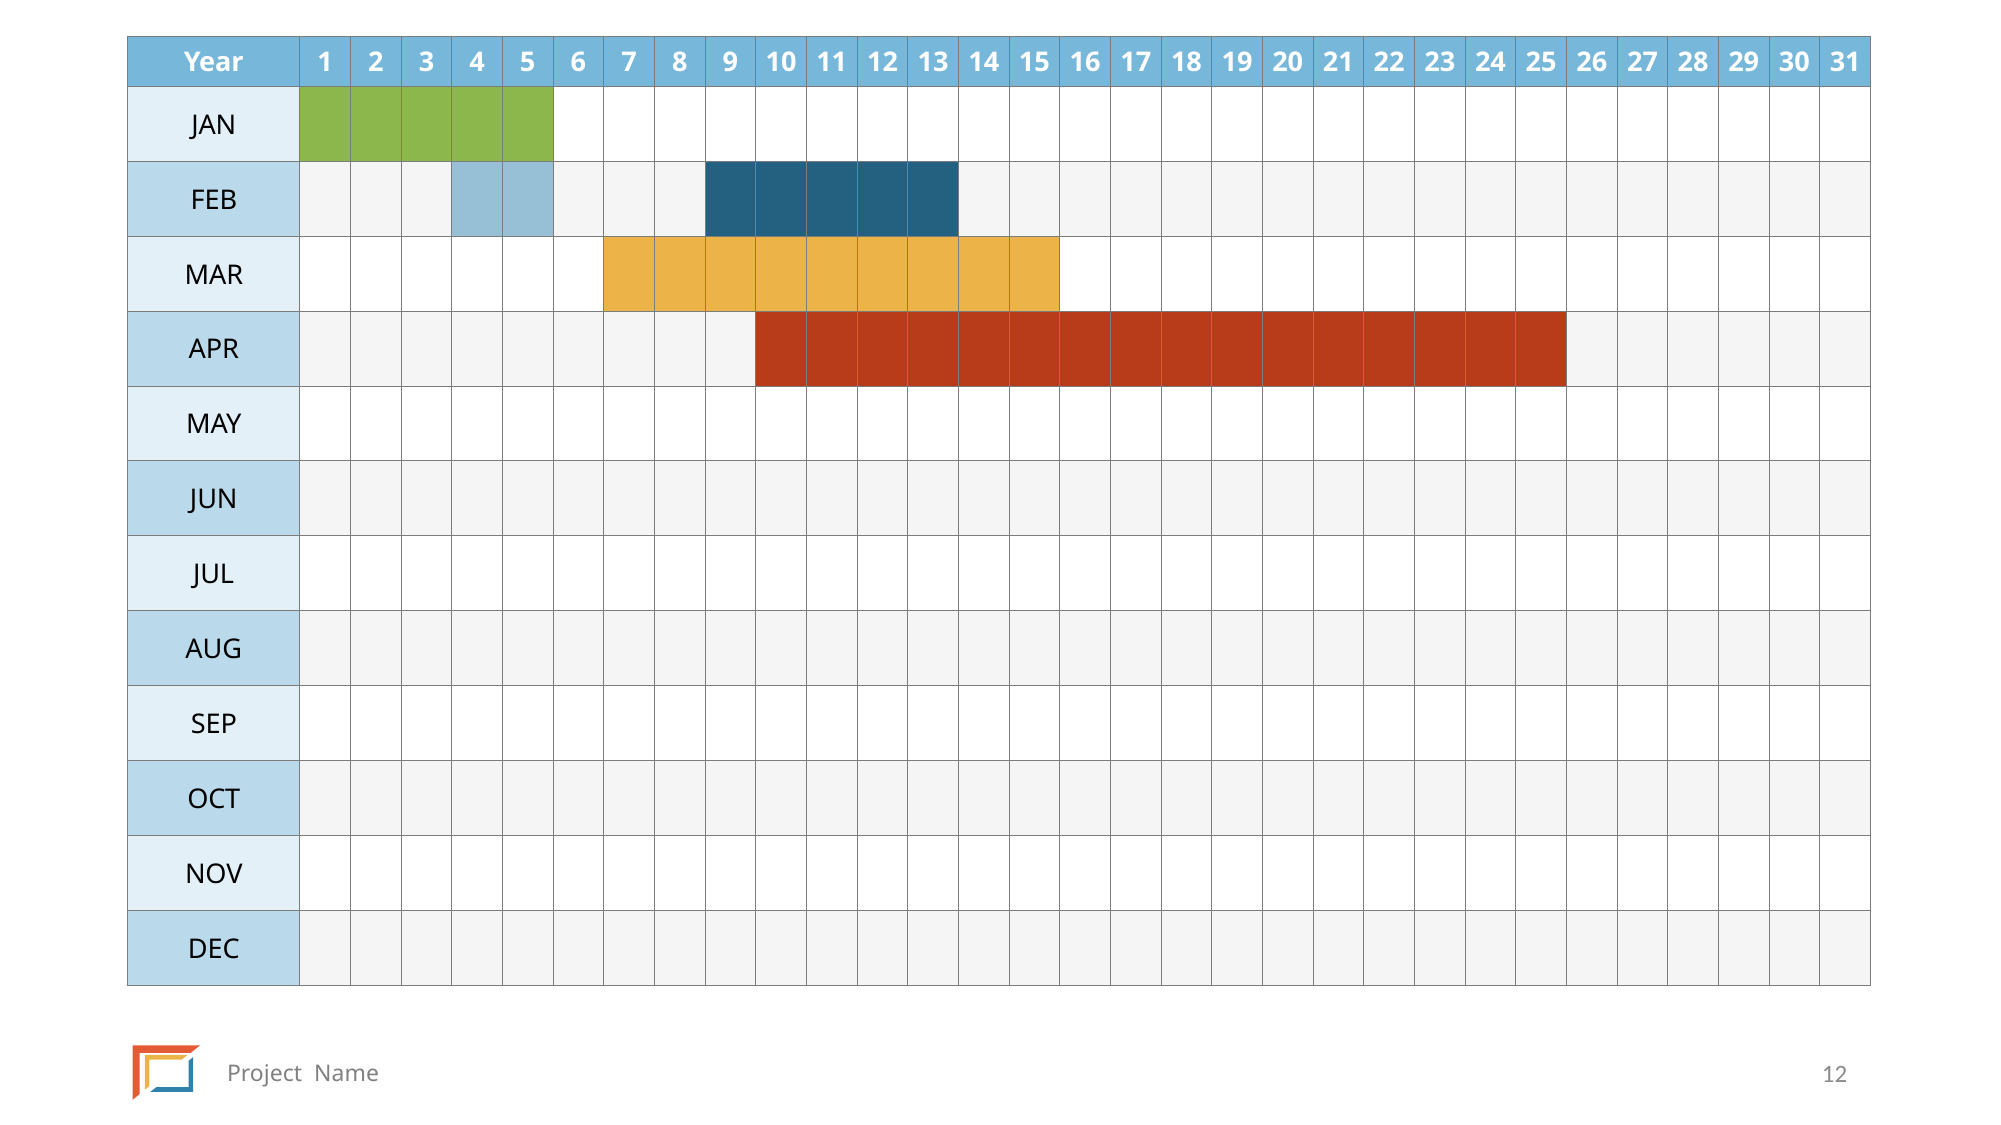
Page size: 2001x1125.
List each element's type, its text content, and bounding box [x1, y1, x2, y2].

table_cell [807, 536, 857, 610]
table_cell JUL [128, 536, 299, 610]
table_cell [1314, 312, 1363, 386]
table_cell [604, 237, 654, 311]
table_cell [908, 836, 958, 910]
table_cell [1719, 911, 1769, 985]
table_cell [1111, 836, 1161, 910]
table_header 17 [1111, 37, 1161, 86]
table_cell [706, 312, 755, 386]
table_cell [1162, 686, 1211, 760]
table_cell [1567, 611, 1617, 685]
table_cell [1567, 761, 1617, 835]
table_cell [351, 387, 401, 460]
table_cell [756, 911, 806, 985]
table_cell [1415, 87, 1465, 161]
table_cell [959, 686, 1009, 760]
table_cell [554, 761, 603, 835]
slide_number 12 [1412, 1042, 1863, 1103]
table_cell [807, 387, 857, 460]
table_header 20 [1263, 37, 1313, 86]
table_cell [1668, 611, 1718, 685]
table_cell [1516, 761, 1566, 835]
table_cell [756, 836, 806, 910]
table_cell [959, 312, 1009, 386]
table_header 30 [1770, 37, 1819, 86]
table_header 26 [1567, 37, 1617, 86]
table_cell [1770, 461, 1819, 535]
table_cell [1060, 312, 1110, 386]
table_cell [1263, 237, 1313, 311]
table_cell [1212, 162, 1262, 236]
table_cell [807, 237, 857, 311]
table_header 16 [1060, 37, 1110, 86]
table_header 4 [452, 37, 502, 86]
table_cell [1162, 611, 1211, 685]
table_cell [1111, 461, 1161, 535]
table_cell [1516, 87, 1566, 161]
table_cell [1516, 836, 1566, 910]
table_cell [1060, 761, 1110, 835]
table_cell [1719, 387, 1769, 460]
table_cell [1263, 312, 1313, 386]
table_cell [1770, 387, 1819, 460]
table_cell [503, 686, 553, 760]
table_cell [1466, 312, 1515, 386]
table_cell [452, 761, 502, 835]
table_cell [452, 312, 502, 386]
table_cell [1364, 836, 1414, 910]
table_cell [604, 686, 654, 760]
table_cell [1111, 87, 1161, 161]
table_cell [1263, 461, 1313, 535]
table_cell [1516, 611, 1566, 685]
table_cell [1668, 87, 1718, 161]
table_header 25 [1516, 37, 1566, 86]
table_cell [807, 761, 857, 835]
table_cell OCT [128, 761, 299, 835]
table_header 11 [807, 37, 857, 86]
table_cell [1314, 911, 1363, 985]
table_cell [1770, 761, 1819, 835]
table_cell [300, 536, 350, 610]
table_cell [1516, 686, 1566, 760]
table_cell [1314, 686, 1363, 760]
table_cell [503, 387, 553, 460]
table_cell [706, 87, 755, 161]
table_cell [1364, 162, 1414, 236]
table_cell [1010, 536, 1059, 610]
table_cell [1770, 237, 1819, 311]
table_header 13 [908, 37, 958, 86]
table_cell JAN [128, 87, 299, 161]
table_cell [1010, 237, 1059, 311]
table_cell [1668, 162, 1718, 236]
table_cell [1719, 87, 1769, 161]
table_cell [554, 686, 603, 760]
table_cell [402, 836, 451, 910]
table_header 24 [1466, 37, 1515, 86]
table_cell [706, 911, 755, 985]
table_cell [1415, 911, 1465, 985]
table_cell [756, 87, 806, 161]
table_cell [503, 911, 553, 985]
table_cell [1314, 387, 1363, 460]
table_cell [1010, 611, 1059, 685]
table_cell APR [128, 312, 299, 386]
table_cell [1162, 237, 1211, 311]
table_cell [300, 162, 350, 236]
table_cell [1466, 911, 1515, 985]
table_cell [1111, 312, 1161, 386]
table_cell [655, 836, 705, 910]
table_cell [1263, 836, 1313, 910]
table_cell [1162, 312, 1211, 386]
table_cell [1060, 87, 1110, 161]
table_cell [452, 911, 502, 985]
table_cell [1162, 87, 1211, 161]
table_cell [1364, 87, 1414, 161]
table_cell [959, 237, 1009, 311]
table_cell [351, 312, 401, 386]
table_cell [1719, 162, 1769, 236]
table_cell [858, 162, 907, 236]
table_header 18 [1162, 37, 1211, 86]
table_cell [1314, 162, 1363, 236]
table_cell [1820, 836, 1870, 910]
table_cell [756, 536, 806, 610]
table_cell [1314, 611, 1363, 685]
table_cell [1060, 237, 1110, 311]
table_cell [1719, 761, 1769, 835]
table_cell [351, 686, 401, 760]
table_cell [402, 87, 451, 161]
table_cell [1618, 836, 1667, 910]
table_cell [908, 686, 958, 760]
table_cell [1010, 461, 1059, 535]
table_cell [1770, 87, 1819, 161]
table_cell [706, 761, 755, 835]
table_cell [1111, 611, 1161, 685]
table_cell [1567, 686, 1617, 760]
table_cell [503, 536, 553, 610]
table_cell [1010, 911, 1059, 985]
table_cell [858, 461, 907, 535]
table_cell [1263, 611, 1313, 685]
table_cell [503, 87, 553, 161]
table_cell [503, 237, 553, 311]
table_cell [1162, 536, 1211, 610]
table_cell [1212, 312, 1262, 386]
table_cell [1364, 461, 1414, 535]
table_cell [503, 611, 553, 685]
table_cell [300, 461, 350, 535]
table_cell [959, 461, 1009, 535]
table_cell [706, 237, 755, 311]
table_cell [1618, 87, 1667, 161]
table_cell [554, 836, 603, 910]
table_cell [1770, 911, 1819, 985]
table_cell [959, 836, 1009, 910]
table_cell [1719, 312, 1769, 386]
table_cell [1111, 237, 1161, 311]
table_cell [554, 387, 603, 460]
table_cell [655, 761, 705, 835]
table_cell [908, 911, 958, 985]
table_cell [1364, 536, 1414, 610]
table_cell [1567, 312, 1617, 386]
table_cell [300, 387, 350, 460]
table_cell [452, 162, 502, 236]
table_cell [908, 387, 958, 460]
table_cell [1162, 911, 1211, 985]
table_cell [655, 237, 705, 311]
table_cell [706, 536, 755, 610]
table_cell [351, 87, 401, 161]
table_cell [1820, 686, 1870, 760]
table_cell [655, 312, 705, 386]
table_cell [1820, 312, 1870, 386]
table_cell [300, 836, 350, 910]
table_header 27 [1618, 37, 1667, 86]
table_header 15 [1010, 37, 1059, 86]
table_cell [604, 611, 654, 685]
table_cell [1567, 87, 1617, 161]
table_cell [1820, 387, 1870, 460]
table_cell [908, 611, 958, 685]
table_cell [1212, 611, 1262, 685]
table_cell [858, 312, 907, 386]
table_cell [858, 87, 907, 161]
table_cell [1618, 911, 1667, 985]
table_cell [1212, 536, 1262, 610]
table_cell [959, 611, 1009, 685]
table_cell [858, 686, 907, 760]
table_cell [1719, 461, 1769, 535]
table_cell [1162, 387, 1211, 460]
table_cell [1010, 761, 1059, 835]
table_header 19 [1212, 37, 1262, 86]
table_cell [1364, 237, 1414, 311]
table_cell [300, 761, 350, 835]
table_cell [1314, 761, 1363, 835]
table_cell [1668, 686, 1718, 760]
table_cell [959, 761, 1009, 835]
table_cell [706, 611, 755, 685]
table_cell [1820, 611, 1870, 685]
table_cell [351, 911, 401, 985]
table_header 23 [1415, 37, 1465, 86]
table_cell [1010, 312, 1059, 386]
table_cell [1668, 536, 1718, 610]
table_cell [300, 87, 350, 161]
table_cell SEP [128, 686, 299, 760]
table_cell [402, 611, 451, 685]
table_cell [756, 761, 806, 835]
table_cell [300, 312, 350, 386]
table_cell [402, 536, 451, 610]
table_cell [908, 761, 958, 835]
table_cell [1263, 761, 1313, 835]
table_cell [1162, 461, 1211, 535]
table_cell [554, 312, 603, 386]
table_cell [503, 162, 553, 236]
table_cell [858, 611, 907, 685]
table_cell [452, 686, 502, 760]
table_cell [1567, 461, 1617, 535]
table_cell [554, 911, 603, 985]
table_header 10 [756, 37, 806, 86]
table_cell [1111, 387, 1161, 460]
table_cell [1668, 836, 1718, 910]
table_cell [807, 461, 857, 535]
table_cell [604, 162, 654, 236]
table_cell [706, 387, 755, 460]
table_cell [1567, 237, 1617, 311]
table_cell [1516, 911, 1566, 985]
table_cell [1618, 611, 1667, 685]
table_cell [1111, 536, 1161, 610]
table_cell [655, 162, 705, 236]
table_cell [1111, 686, 1161, 760]
table_cell [554, 461, 603, 535]
table_cell [1516, 461, 1566, 535]
table_header Year [128, 37, 299, 86]
table_cell [959, 87, 1009, 161]
table_cell [1263, 87, 1313, 161]
table_cell [1618, 536, 1667, 610]
table_cell [1162, 162, 1211, 236]
table_cell [756, 611, 806, 685]
table_cell [1719, 836, 1769, 910]
table_cell [655, 611, 705, 685]
table_cell [1060, 162, 1110, 236]
table_cell [1415, 836, 1465, 910]
table_header 29 [1719, 37, 1769, 86]
table_cell [300, 611, 350, 685]
table_cell [1770, 836, 1819, 910]
table_cell [1415, 387, 1465, 460]
table_cell [1820, 461, 1870, 535]
table_cell [1466, 461, 1515, 535]
table_cell [858, 387, 907, 460]
table_cell [604, 836, 654, 910]
table_cell [807, 87, 857, 161]
table_cell [706, 461, 755, 535]
table_cell [452, 836, 502, 910]
table_cell [1212, 87, 1262, 161]
table_cell [756, 387, 806, 460]
table_cell [1466, 162, 1515, 236]
table_cell [1618, 312, 1667, 386]
table_cell [351, 461, 401, 535]
table_cell [908, 162, 958, 236]
table_cell AUG [128, 611, 299, 685]
table_cell [1618, 237, 1667, 311]
table_cell [1466, 686, 1515, 760]
table_cell [1820, 237, 1870, 311]
table_cell [1567, 836, 1617, 910]
table_cell [1770, 611, 1819, 685]
table_cell [1263, 162, 1313, 236]
table_cell [1212, 387, 1262, 460]
table_header 14 [959, 37, 1009, 86]
table_cell [1010, 836, 1059, 910]
table_cell [1466, 237, 1515, 311]
table_cell [452, 461, 502, 535]
table_cell [1263, 387, 1313, 460]
table_cell [1010, 387, 1059, 460]
table_cell [655, 387, 705, 460]
table_cell [756, 461, 806, 535]
table_cell [1415, 461, 1465, 535]
table_cell [351, 761, 401, 835]
table_cell [655, 461, 705, 535]
table_cell [452, 611, 502, 685]
table_cell [503, 836, 553, 910]
table_cell [554, 87, 603, 161]
table_cell [300, 911, 350, 985]
table_cell [655, 536, 705, 610]
table_cell [1466, 387, 1515, 460]
table_cell [1212, 761, 1262, 835]
table_cell [1111, 911, 1161, 985]
table_cell [959, 162, 1009, 236]
table_cell [1314, 237, 1363, 311]
table_cell [1668, 911, 1718, 985]
table_header 31 [1820, 37, 1870, 86]
table_cell [1668, 461, 1718, 535]
table_cell [858, 836, 907, 910]
table_cell [1314, 836, 1363, 910]
table_cell [858, 761, 907, 835]
table_cell [402, 761, 451, 835]
table_cell [554, 536, 603, 610]
table_cell [756, 237, 806, 311]
table_cell JUN [128, 461, 299, 535]
table_cell [908, 312, 958, 386]
table_cell [1263, 536, 1313, 610]
table_header 12 [858, 37, 907, 86]
table_cell [858, 911, 907, 985]
table_cell [1263, 911, 1313, 985]
table_cell [1820, 87, 1870, 161]
table_cell [351, 536, 401, 610]
table_cell [604, 87, 654, 161]
table_cell [1111, 761, 1161, 835]
table_cell [1618, 686, 1667, 760]
table_cell [1668, 387, 1718, 460]
table_cell [1567, 536, 1617, 610]
table_cell [1060, 536, 1110, 610]
table_cell [1516, 162, 1566, 236]
table_cell [503, 761, 553, 835]
table_cell [1820, 162, 1870, 236]
table_cell [402, 162, 451, 236]
table_cell [402, 911, 451, 985]
table_cell [807, 162, 857, 236]
table_cell [908, 87, 958, 161]
table_cell [1618, 162, 1667, 236]
table_cell [1618, 761, 1667, 835]
table_cell [807, 312, 857, 386]
table_cell [1516, 387, 1566, 460]
table_header 2 [351, 37, 401, 86]
table_cell [604, 536, 654, 610]
table_header 1 [300, 37, 350, 86]
table_cell [452, 387, 502, 460]
table_cell [756, 162, 806, 236]
table_cell [452, 536, 502, 610]
table_cell [300, 686, 350, 760]
table_cell [756, 312, 806, 386]
table_cell [959, 911, 1009, 985]
table_cell [655, 911, 705, 985]
table_cell [1212, 911, 1262, 985]
table_cell [1719, 686, 1769, 760]
table_header 8 [655, 37, 705, 86]
table_cell NOV [128, 836, 299, 910]
table_cell [908, 536, 958, 610]
table_cell [1719, 536, 1769, 610]
table_cell [351, 162, 401, 236]
table_cell [1415, 237, 1465, 311]
table_cell [1466, 836, 1515, 910]
table_cell [1820, 536, 1870, 610]
table_cell [655, 87, 705, 161]
table_cell [1567, 387, 1617, 460]
table_cell MAR [128, 237, 299, 311]
table_cell [503, 461, 553, 535]
table_cell [1212, 237, 1262, 311]
table_cell [1314, 87, 1363, 161]
table_cell [452, 87, 502, 161]
table_cell [807, 836, 857, 910]
table_cell [1162, 836, 1211, 910]
table_cell [908, 237, 958, 311]
table_cell [604, 312, 654, 386]
table_cell [1212, 686, 1262, 760]
table_header 5 [503, 37, 553, 86]
table_cell [351, 836, 401, 910]
table_cell [1668, 761, 1718, 835]
table_cell [1618, 387, 1667, 460]
table_cell [402, 461, 451, 535]
table_cell [1060, 911, 1110, 985]
table_cell [1060, 836, 1110, 910]
table_cell [1516, 312, 1566, 386]
table_cell [1466, 87, 1515, 161]
table_cell [604, 387, 654, 460]
table_cell [858, 237, 907, 311]
table_cell [402, 387, 451, 460]
table_cell [807, 611, 857, 685]
table_cell [1719, 237, 1769, 311]
table_cell [1010, 87, 1059, 161]
table_cell [706, 162, 755, 236]
table_cell [402, 686, 451, 760]
table_cell [1466, 761, 1515, 835]
table_cell [807, 911, 857, 985]
table_cell [1770, 312, 1819, 386]
table_cell DEC [128, 911, 299, 985]
table_cell [706, 686, 755, 760]
table_cell [554, 162, 603, 236]
table_cell [554, 611, 603, 685]
table_header 6 [554, 37, 603, 86]
table_cell [402, 312, 451, 386]
table_cell [1567, 911, 1617, 985]
table_cell [300, 237, 350, 311]
table_cell [1516, 536, 1566, 610]
table_cell [1516, 237, 1566, 311]
table_cell [1668, 312, 1718, 386]
table_cell [604, 761, 654, 835]
table_cell [1060, 611, 1110, 685]
table_cell [1770, 686, 1819, 760]
table_cell [1364, 611, 1414, 685]
table_cell [1415, 162, 1465, 236]
table_cell [1212, 836, 1262, 910]
table_cell [1719, 611, 1769, 685]
table_cell [1466, 611, 1515, 685]
table_cell [1364, 312, 1414, 386]
table_cell [655, 686, 705, 760]
table_cell [1770, 162, 1819, 236]
table_cell [1820, 761, 1870, 835]
table_cell [1820, 911, 1870, 985]
table_cell [1010, 686, 1059, 760]
table_cell [1668, 237, 1718, 311]
table_cell [959, 387, 1009, 460]
table_header 28 [1668, 37, 1718, 86]
table_cell [351, 237, 401, 311]
table_cell [1263, 686, 1313, 760]
table_cell [1364, 761, 1414, 835]
table_cell [1415, 686, 1465, 760]
table_cell [908, 461, 958, 535]
table_cell [1162, 761, 1211, 835]
table_cell [807, 686, 857, 760]
table_cell [858, 536, 907, 610]
table_cell [1770, 536, 1819, 610]
table_cell [1314, 461, 1363, 535]
table_cell FEB [128, 162, 299, 236]
table_cell [402, 237, 451, 311]
table_cell [1111, 162, 1161, 236]
table_header 9 [706, 37, 755, 86]
table_cell [1314, 536, 1363, 610]
table_cell [1212, 461, 1262, 535]
table_header 3 [402, 37, 451, 86]
table_cell [1060, 387, 1110, 460]
table_cell [452, 237, 502, 311]
table_cell [1415, 536, 1465, 610]
table_cell [1364, 387, 1414, 460]
table_cell [1415, 761, 1465, 835]
table_cell [959, 536, 1009, 610]
table_cell [554, 237, 603, 311]
table_header 7 [604, 37, 654, 86]
table_cell [351, 611, 401, 685]
table_header 21 [1314, 37, 1363, 86]
table_header 22 [1364, 37, 1414, 86]
table_cell [1060, 461, 1110, 535]
table_cell [1415, 611, 1465, 685]
table_cell [1618, 461, 1667, 535]
table_cell [1466, 536, 1515, 610]
table_cell [1364, 686, 1414, 760]
table_cell [1060, 686, 1110, 760]
table_cell [1010, 162, 1059, 236]
table_cell [1364, 911, 1414, 985]
table_cell [1415, 312, 1465, 386]
table_cell [604, 461, 654, 535]
table_cell [604, 911, 654, 985]
table_cell [756, 686, 806, 760]
table_cell [1567, 162, 1617, 236]
table_cell MAY [128, 387, 299, 460]
table_cell [503, 312, 553, 386]
table_cell [706, 836, 755, 910]
